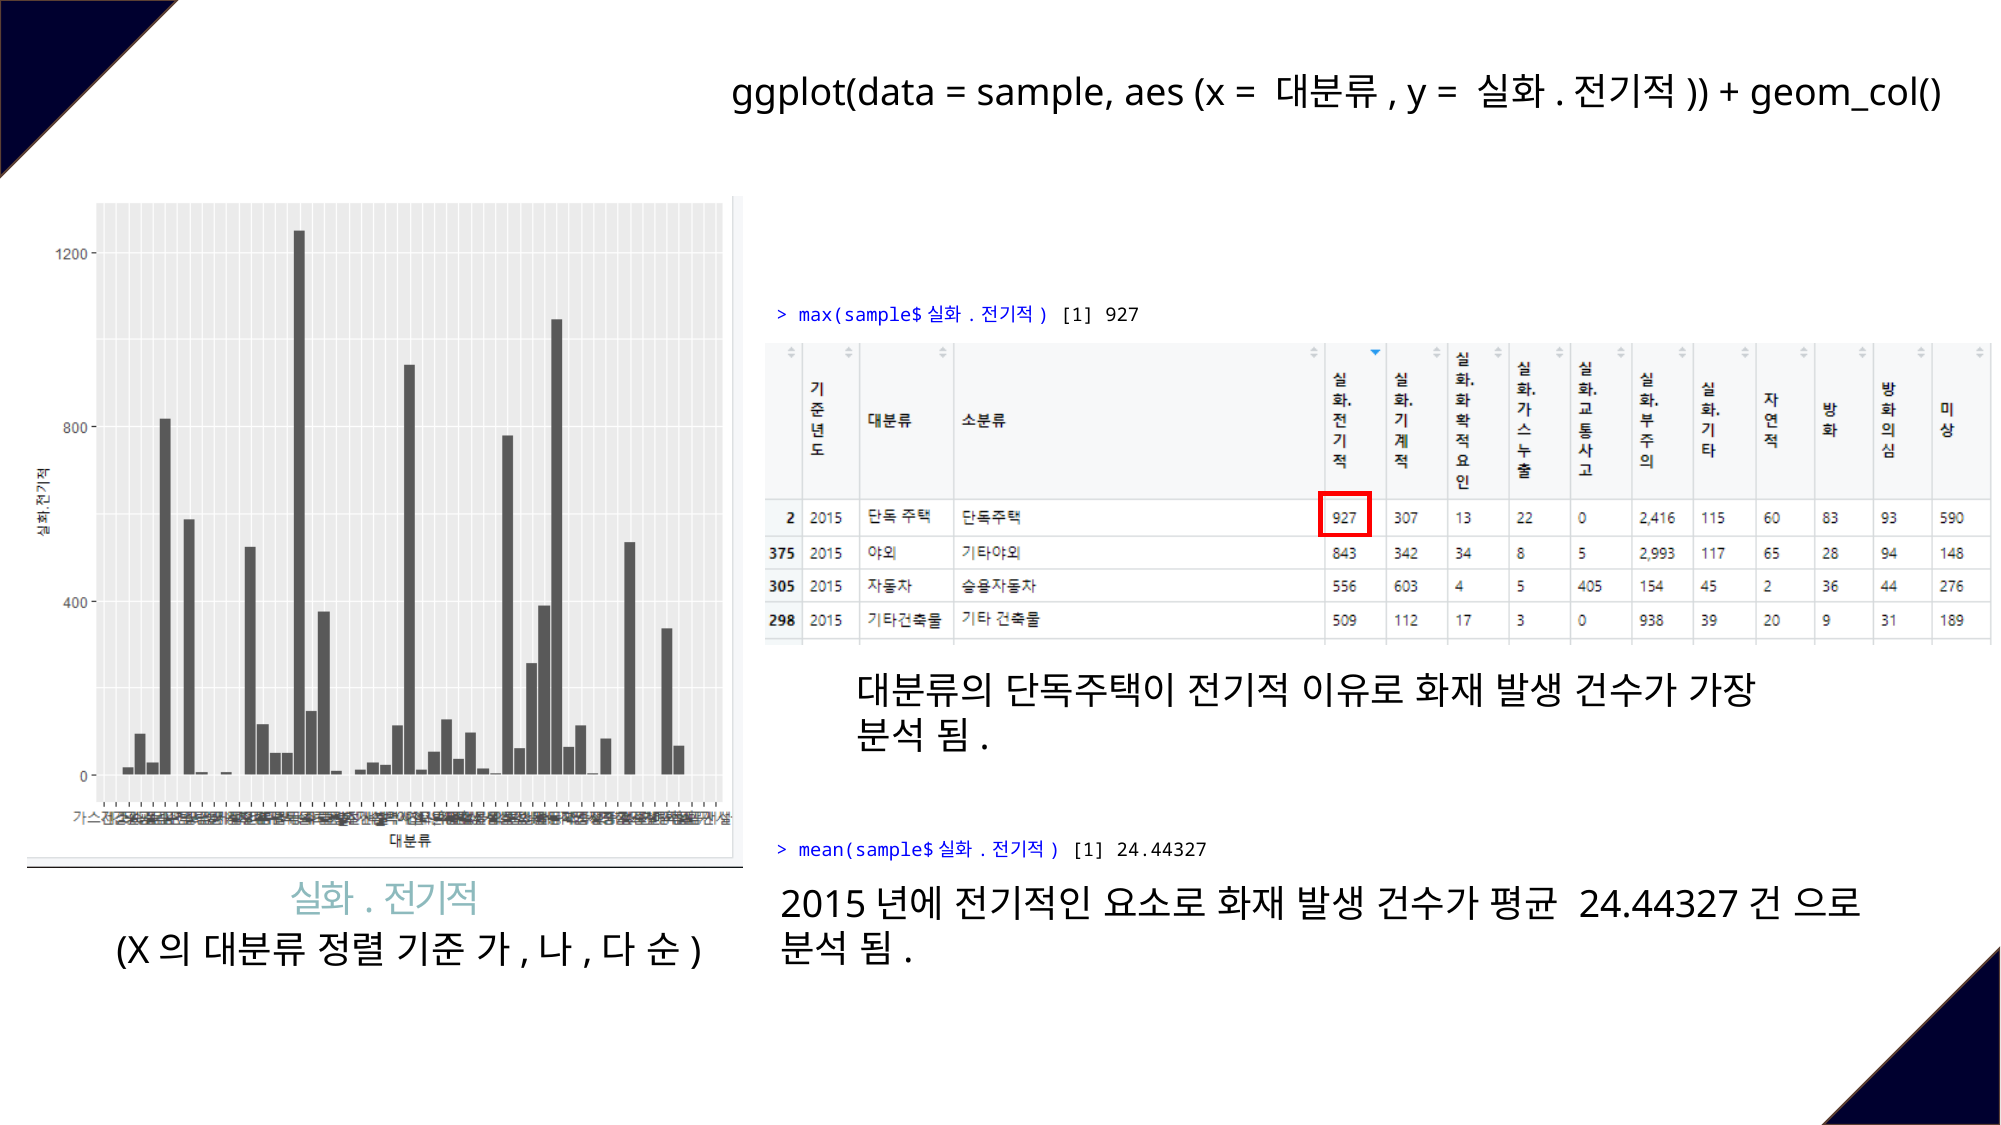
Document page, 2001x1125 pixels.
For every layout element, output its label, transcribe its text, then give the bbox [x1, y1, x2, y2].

text_box ggplot(data = sample, aes (x = 대분류, y = 실화.전기적)) + geom_col() [716, 60, 1974, 166]
text_box (X의 대분류 정렬 기준 가,나,다 순) [101, 918, 717, 979]
text_box 대분류의 단독주택이 전기적 이유로 화재 발생 건수가 가장 분석 됨. [841, 659, 1784, 765]
text_box 실화.전기적 [274, 868, 496, 918]
text_box 2015년에 전기적인 요소로 화재 발생 건수가 평균 24.44327건 으로 분석 됨. [765, 873, 2000, 978]
picture [765, 343, 1993, 645]
text_box > max(sample$실화.전기적) [1] 927 [776, 302, 1161, 326]
text_box > mean(sample$실화.전기적) [1] 24.44327 [776, 837, 1219, 861]
picture [27, 196, 743, 868]
